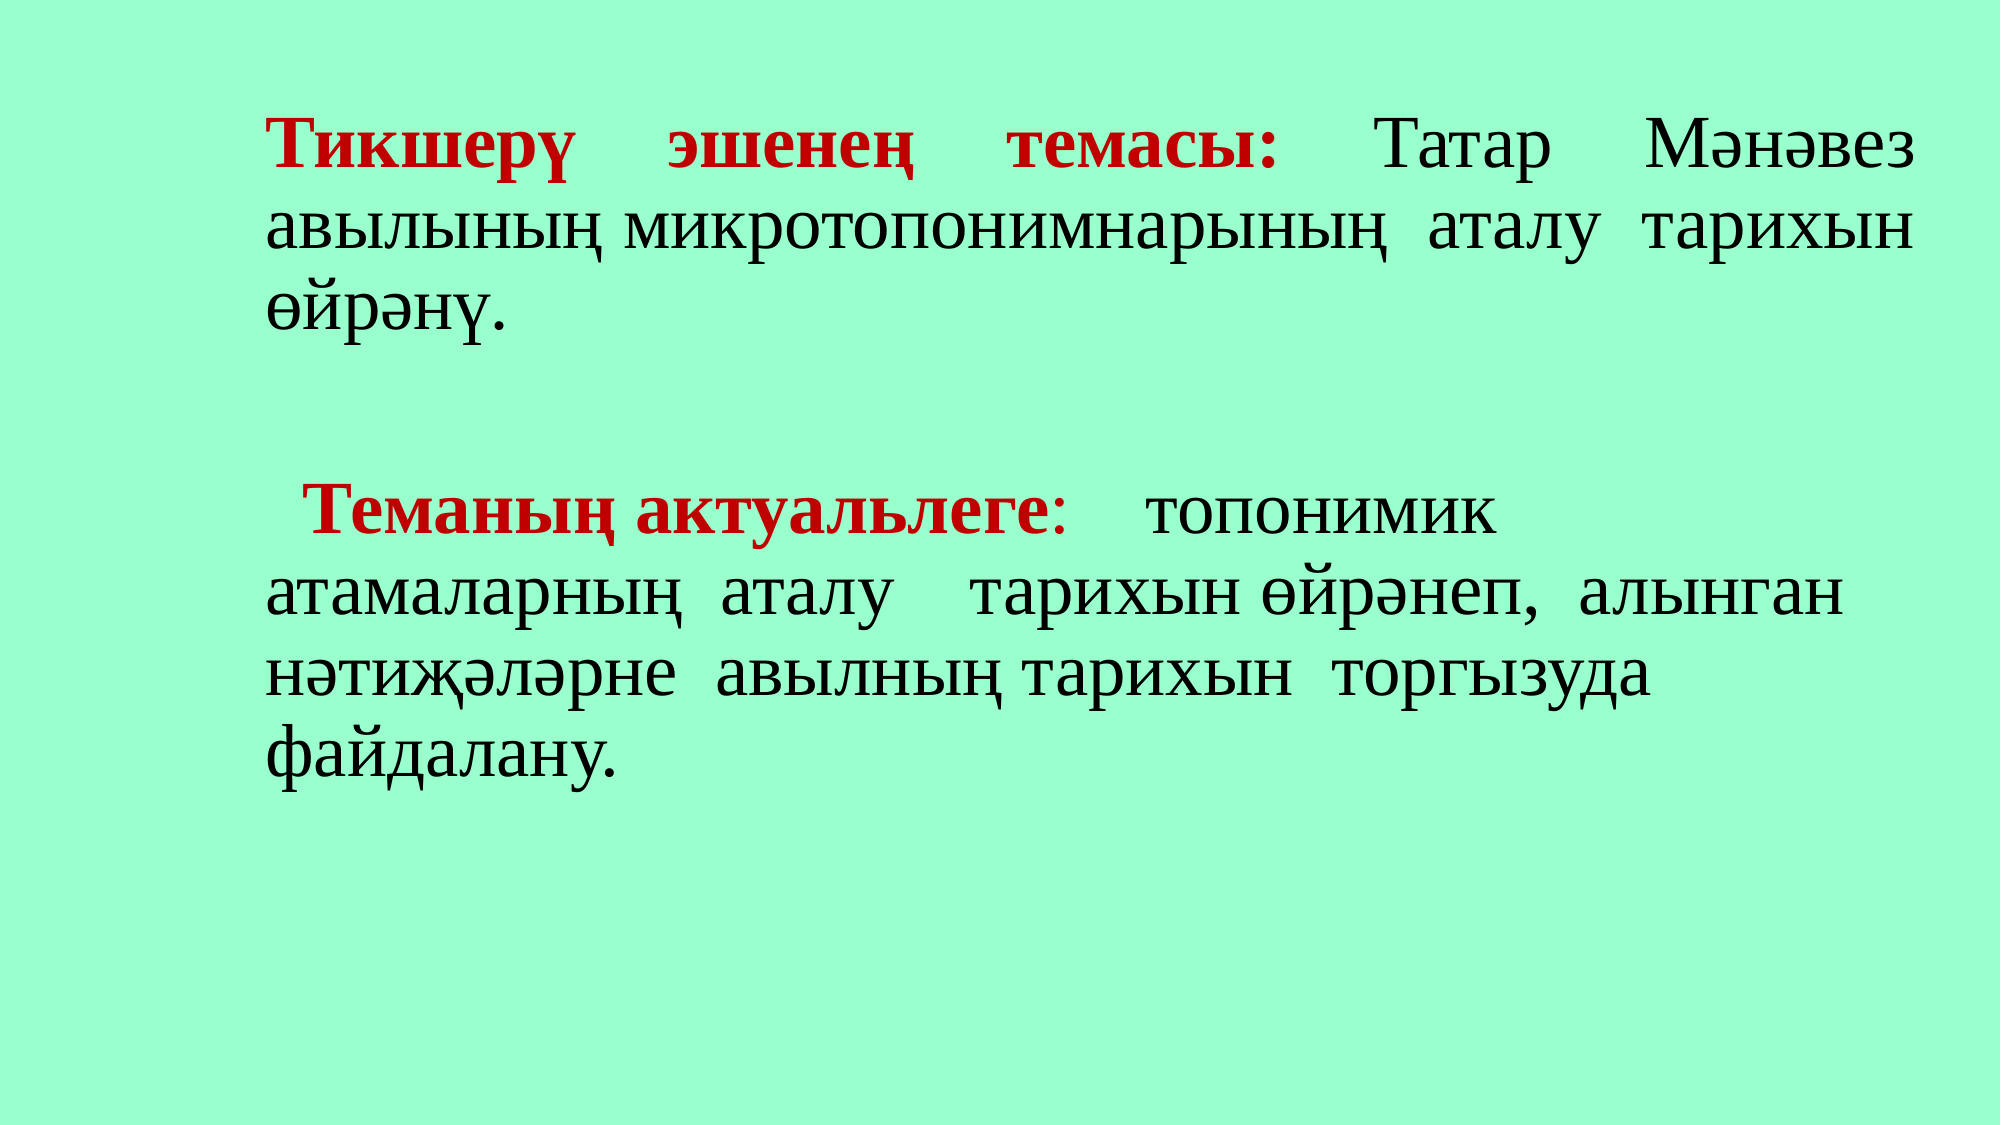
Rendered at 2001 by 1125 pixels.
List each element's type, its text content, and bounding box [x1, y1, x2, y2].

list Тикшерү эшенең темасы: Татар Мәнәвез авылының микротопонимнарының аталу тарихын өйрәнү. Теманың актуальлеге: топонимик атамаларның аталу тарихын өйрәнеп, алынган нәтиҗәләрне авылның тарихын торгызуда файдалану. [250, 95, 1932, 1125]
